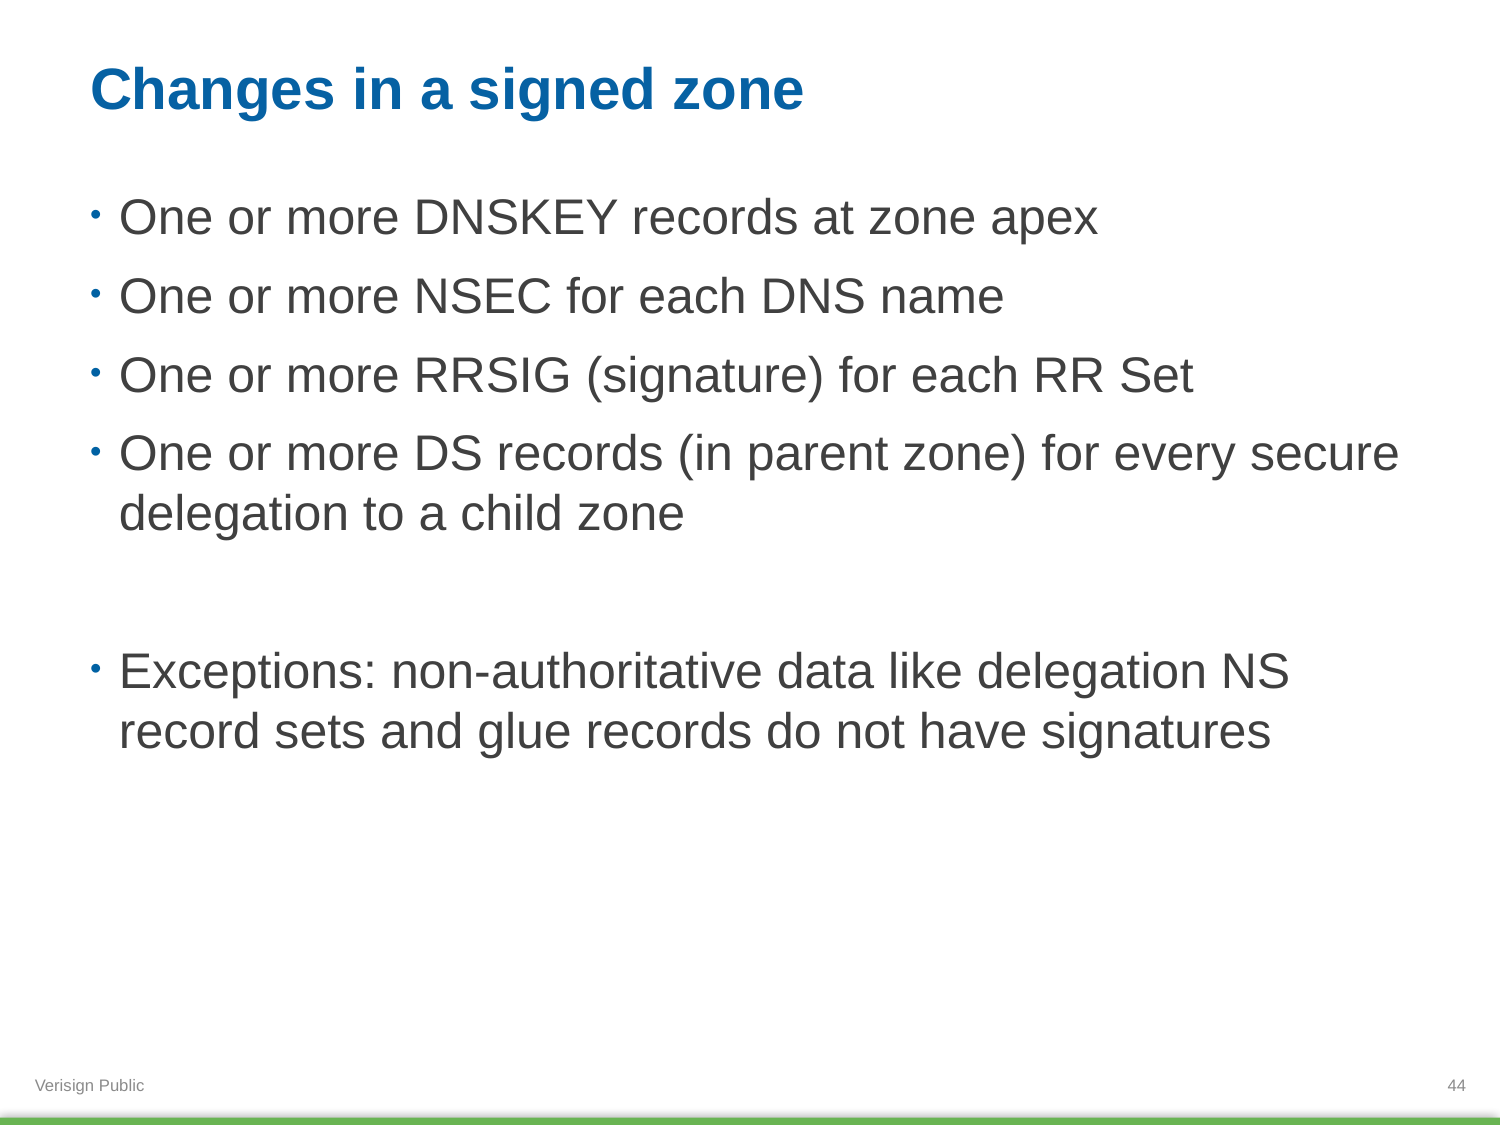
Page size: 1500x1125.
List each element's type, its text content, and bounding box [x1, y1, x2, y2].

list One or more DNSKEY records at zone apex One or more NSEC for each DNS name One or more RRSIG (signature) for each RR Set One or more DS records (in parent zone) for every secure delegation to a child zone Exceptions: non-authoritative data like delegation NS record sets and glue records do not have signatures [75, 176, 1425, 1040]
slide_number 44 [1422, 1072, 1482, 1098]
title Changes in a signed zone [75, 40, 1425, 132]
